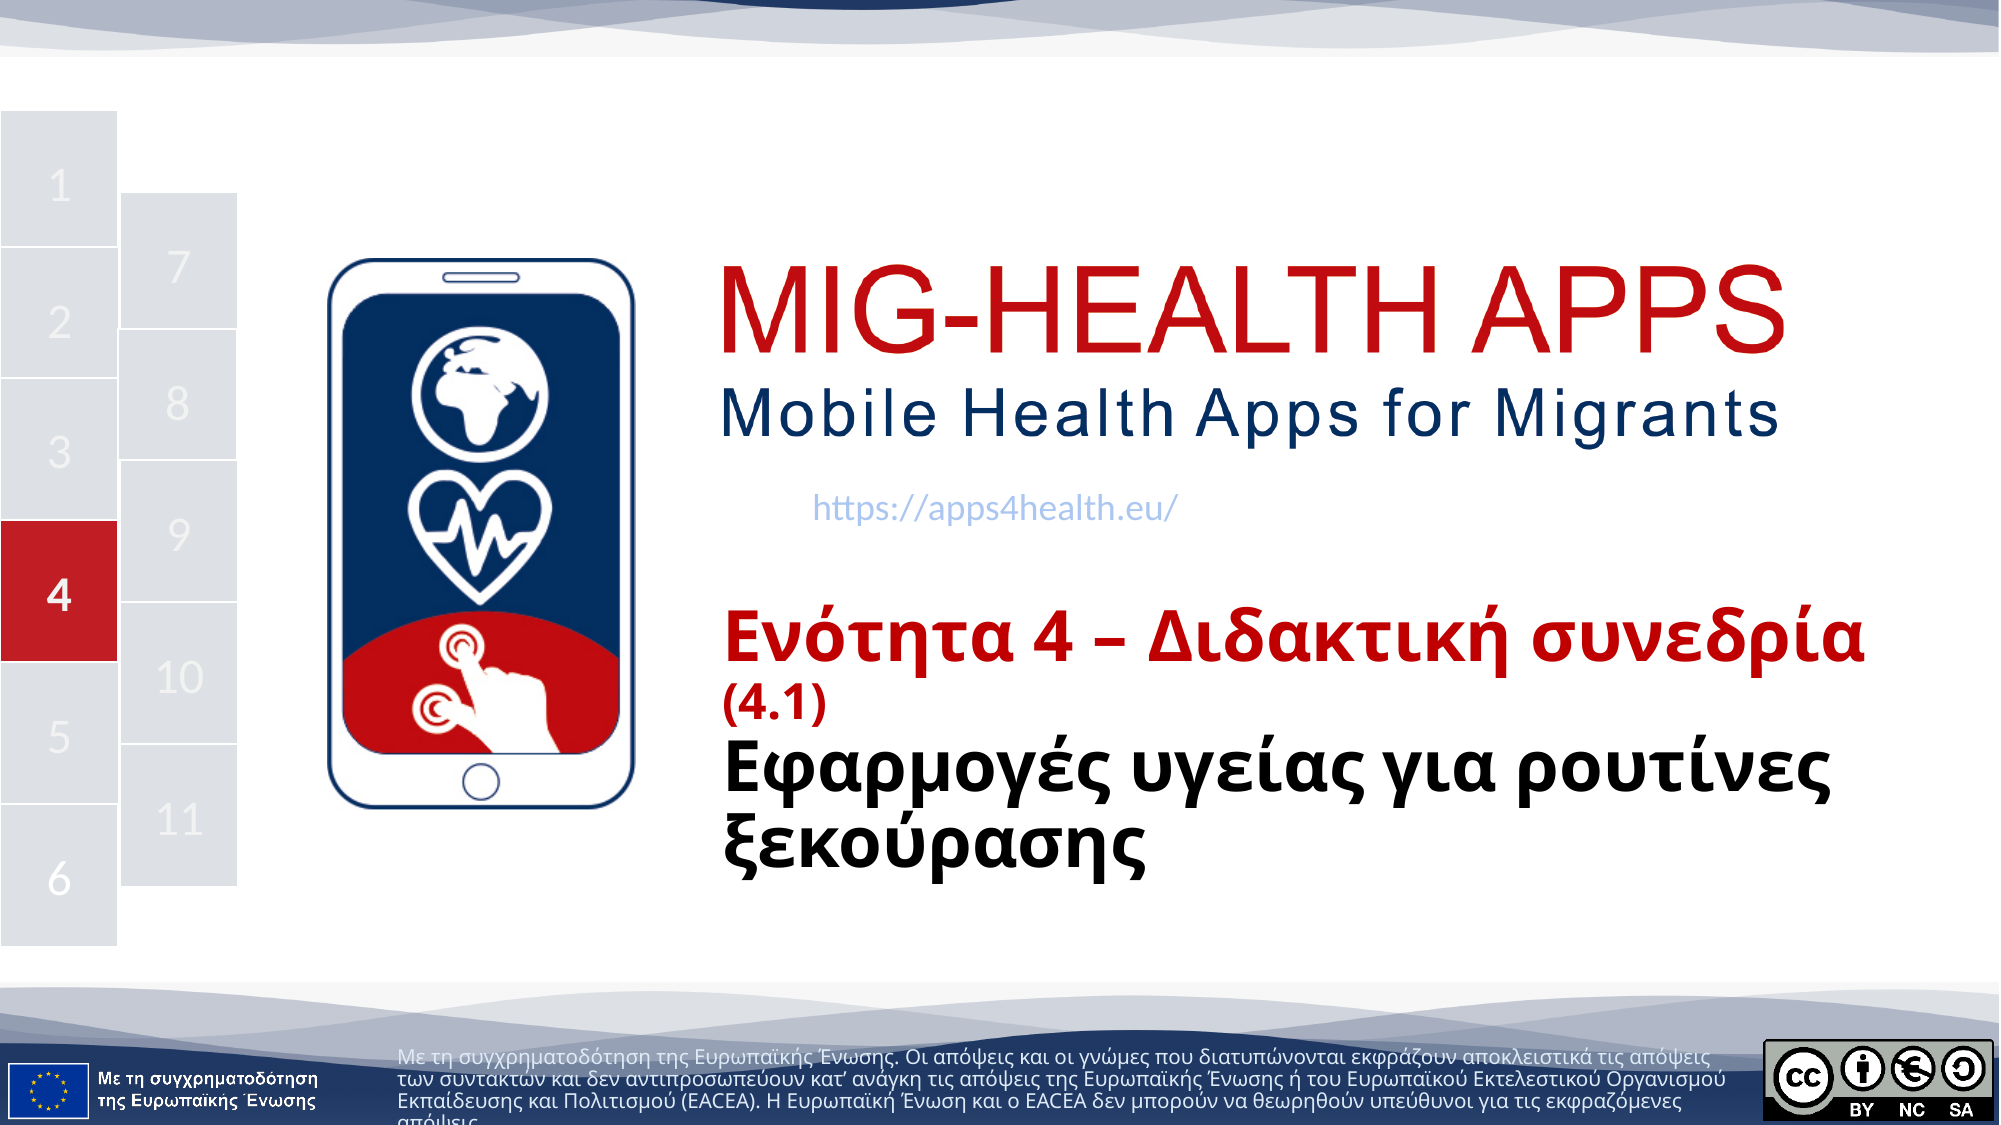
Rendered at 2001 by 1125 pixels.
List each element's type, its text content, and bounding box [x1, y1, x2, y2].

text_box 1 [0, 109, 119, 246]
picture [0, 0, 1999, 57]
text_box 11 [119, 743, 239, 888]
text_box 10 [119, 601, 239, 743]
text_box 6 [0, 803, 120, 948]
text_box 9 [118, 459, 239, 603]
text_box 5 [0, 661, 119, 803]
text_box 8 [117, 328, 238, 473]
picture [0, 982, 1999, 1125]
picture [327, 258, 636, 811]
text_box 7 [119, 191, 239, 336]
text_box 4 [0, 519, 119, 661]
text_box Ενότητα 4 – Διδακτική συνεδρία (4.1) Εφαρμογές υγείας για ρουτίνες ξεκούρασης [707, 576, 1972, 908]
text_box 3 [0, 377, 118, 519]
picture [706, 186, 1784, 528]
text_box https://apps4health.eu/ [797, 475, 1798, 536]
text_box 2 [0, 246, 119, 377]
